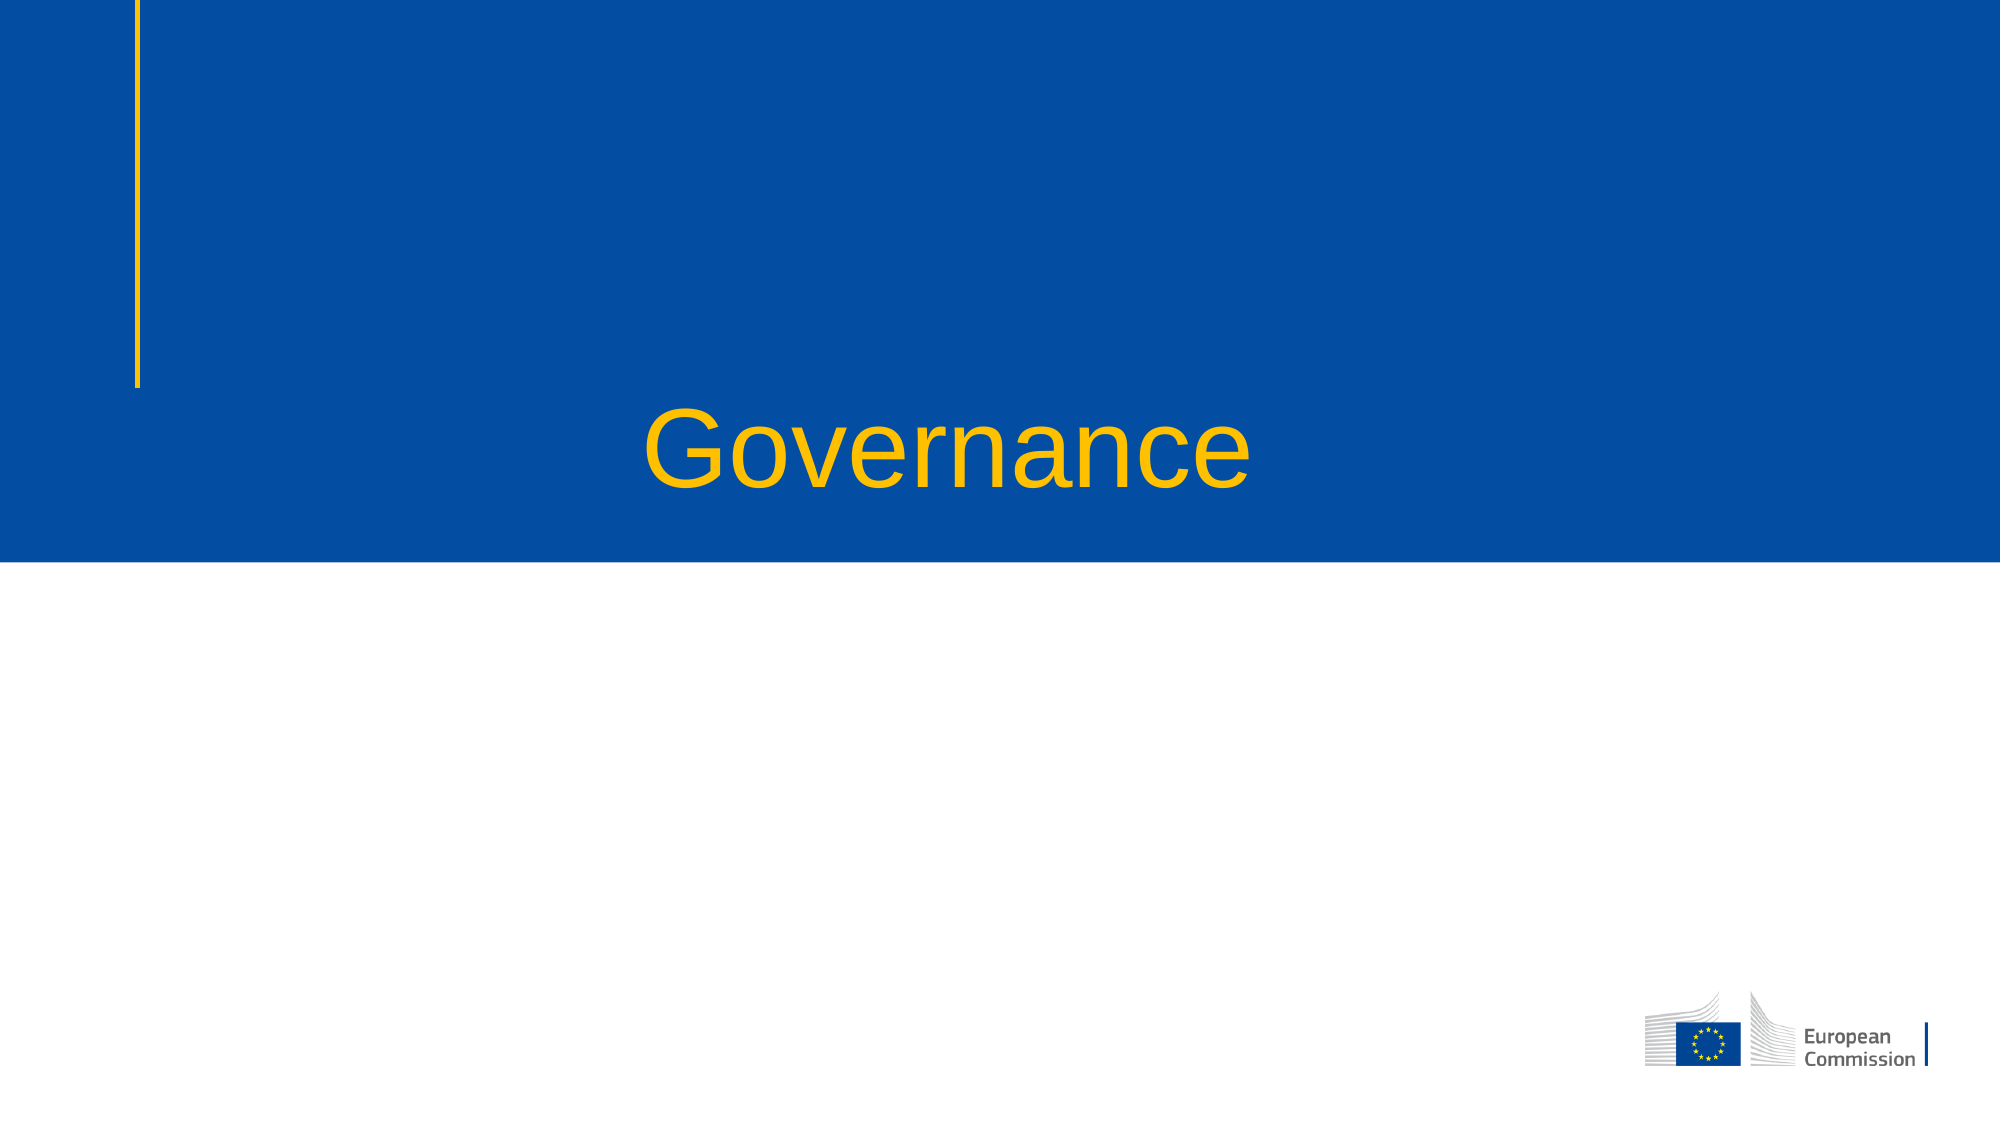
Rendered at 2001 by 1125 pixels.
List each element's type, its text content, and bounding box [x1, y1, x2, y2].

picture [1645, 991, 1928, 1066]
text_box Governance [626, 367, 1269, 518]
